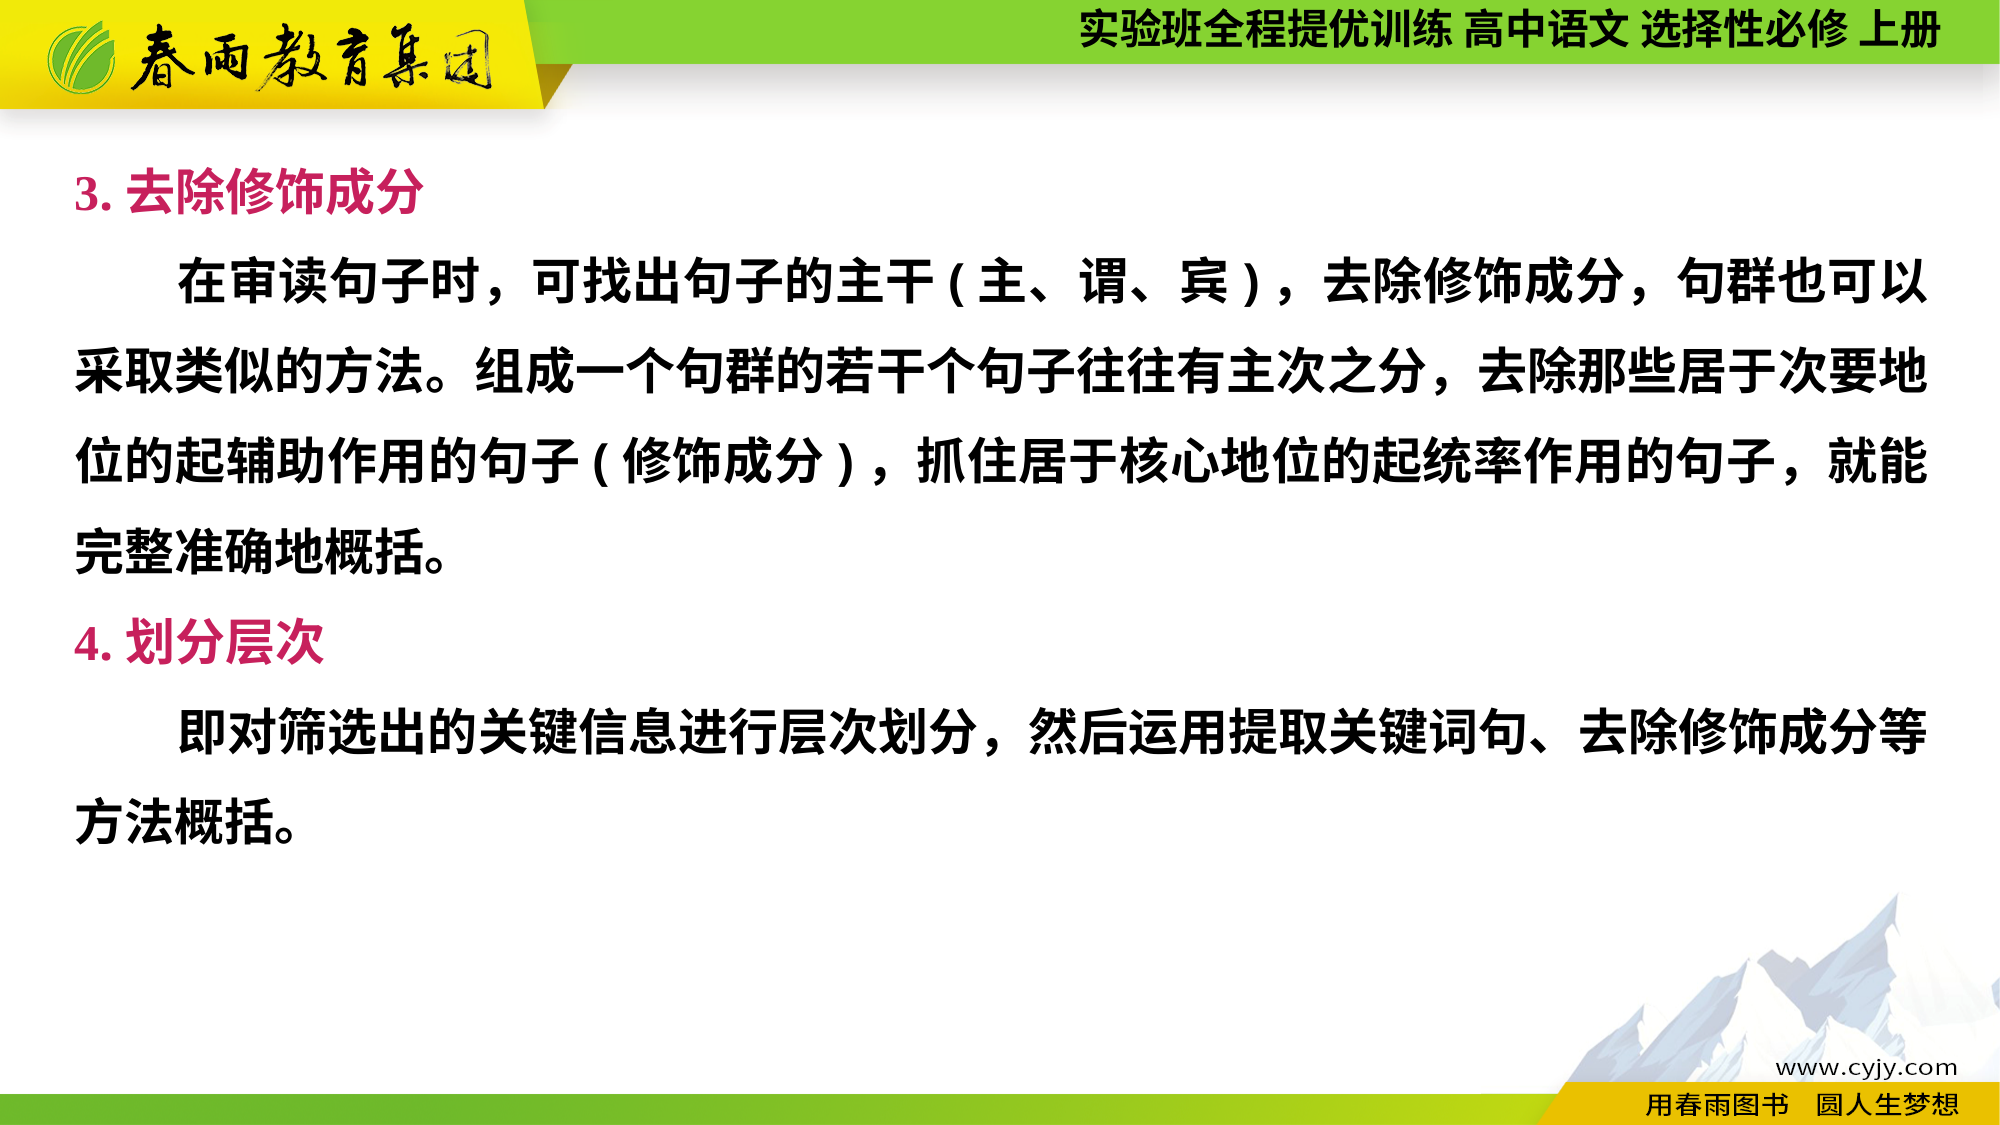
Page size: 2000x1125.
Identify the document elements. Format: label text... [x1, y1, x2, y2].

picture [0, 0, 2000, 1125]
list 3.去除修饰成分 在审读句子时，可找出句子的主干(主、谓、宾)，去除修饰成分，句群也可以采取类似的方法。组成一个句群的若干个句子往往有主次之分，去除那些居于次要地位的起辅助作用的句子(修饰成分)，抓住居于核心地位的起统率作用的句子，就能完整准确地概括。 4.划分层次 即对筛选出的关键信息进行层次划分，然后运用提取关键词句、去除修饰成分等方法概括。 [59, 122, 1944, 865]
